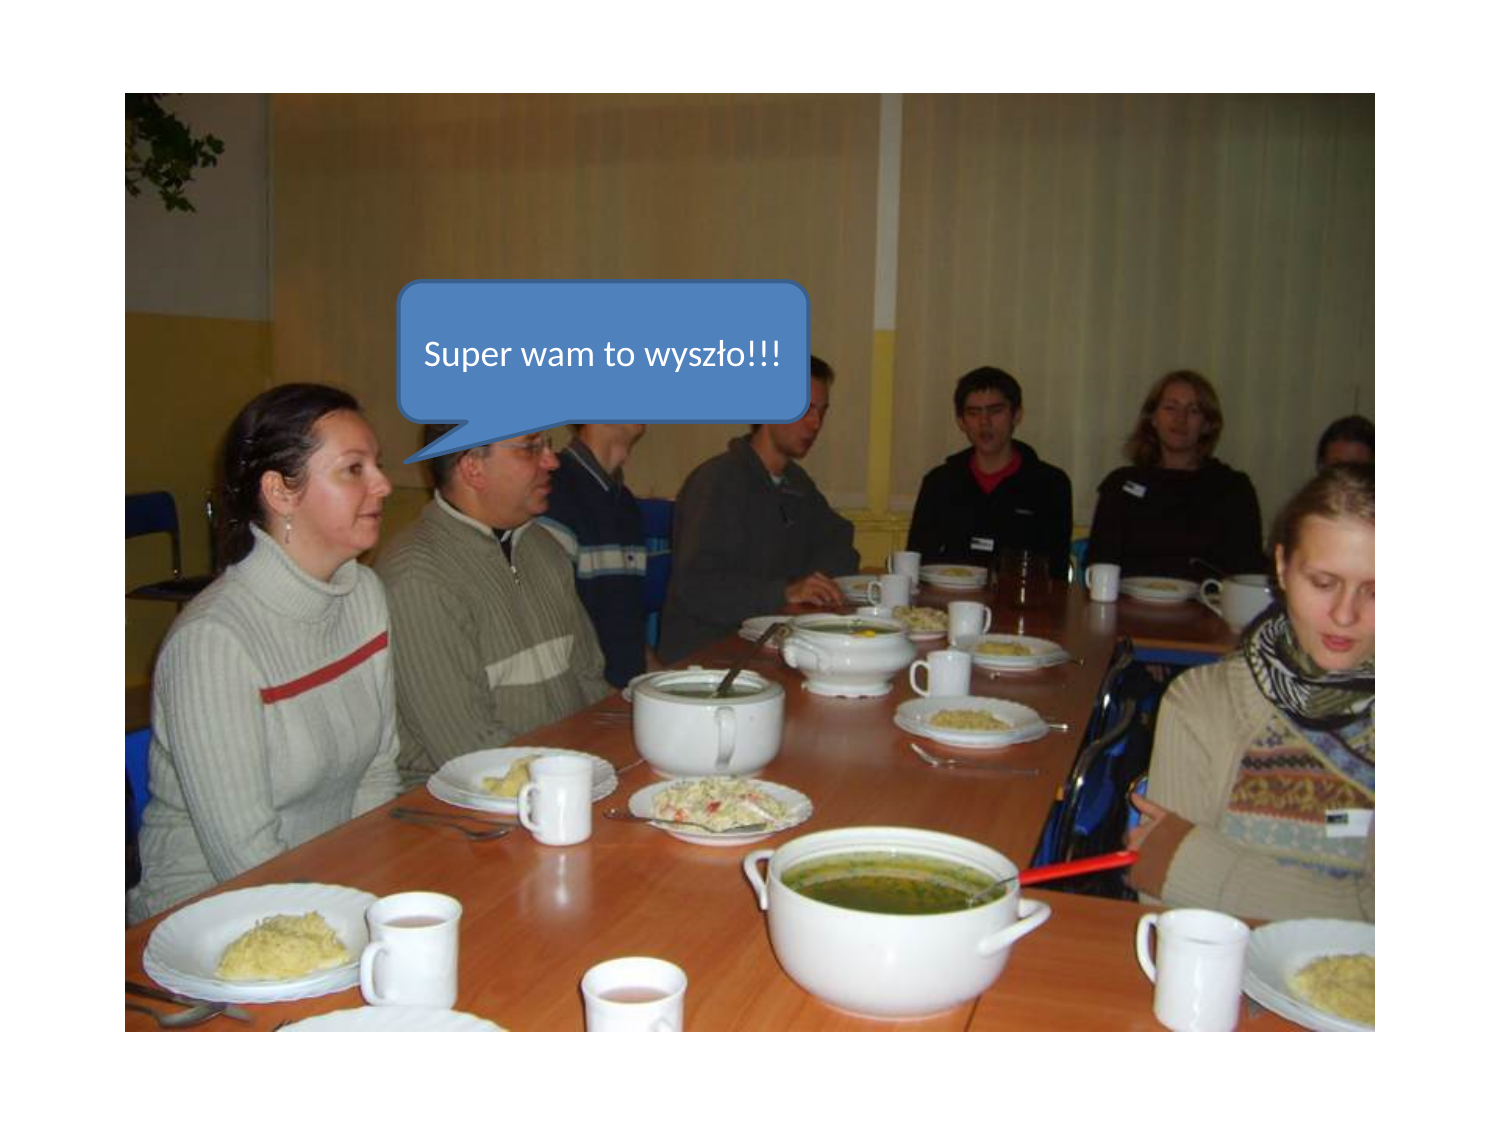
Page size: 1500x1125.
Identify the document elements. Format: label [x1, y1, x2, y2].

picture [124, 93, 1376, 1032]
